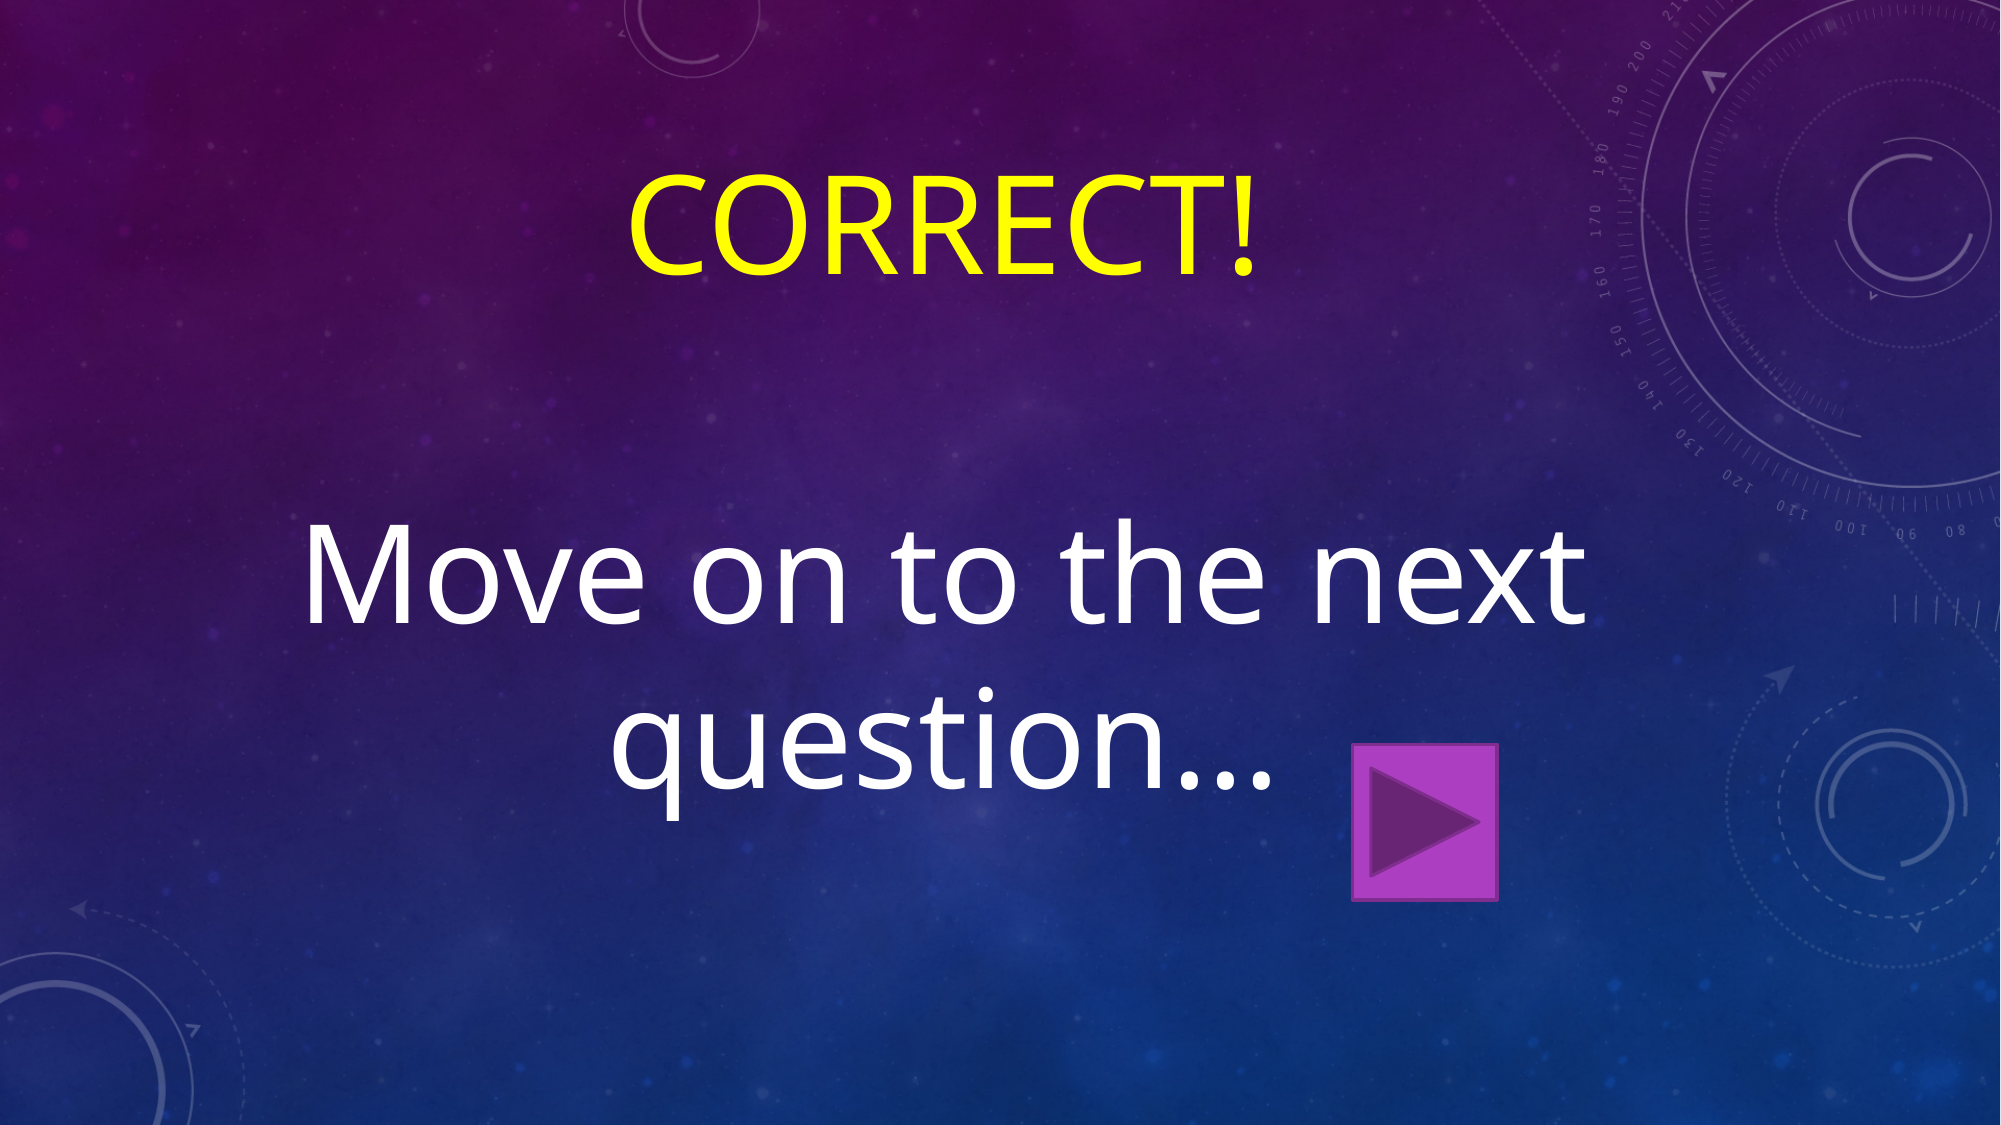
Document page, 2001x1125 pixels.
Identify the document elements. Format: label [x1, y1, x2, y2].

text_box [1351, 743, 1499, 902]
text_box [0, 0, 2000, 1125]
